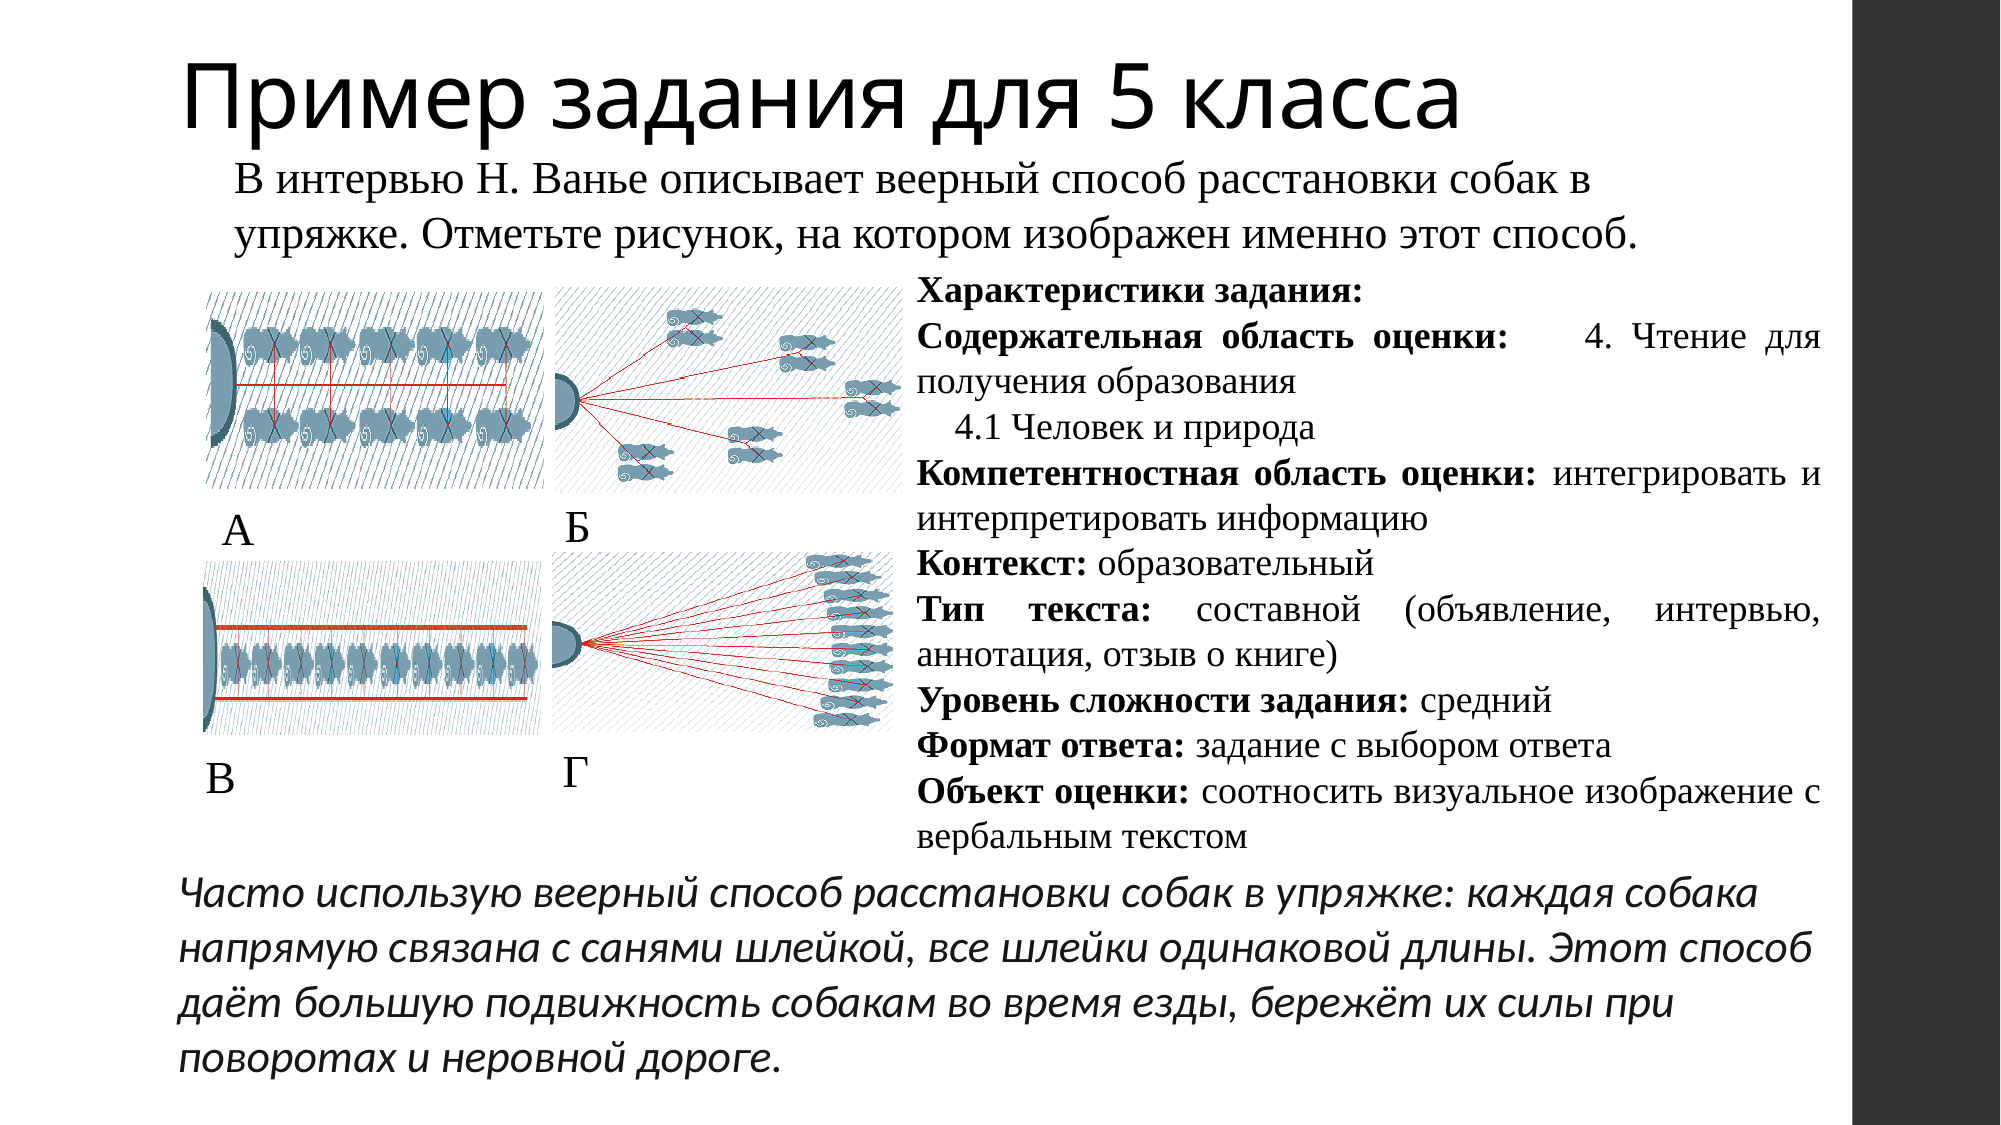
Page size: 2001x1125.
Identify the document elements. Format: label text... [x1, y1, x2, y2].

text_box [206, 292, 545, 489]
text_box В [191, 740, 251, 810]
picture [554, 287, 903, 494]
picture [203, 560, 541, 735]
text_box Характеристики задания: Содержательная область оценки: 4. Чтение для получения образования 4.1 Человек и природа Компетентностная область оценки: интегрировать и интерпретировать информацию Контекст: образовательный Тип текста: составной (объявление, интервью, аннотация, отзыв о книге) Уровень сложности задания: средний Формат ответа: задание с выбором ответа Объект оценки: соотносить визуальное изображение с вербальным текстом [902, 257, 1836, 854]
text_box Б [550, 498, 606, 549]
text_box В интервью Н. Ванье описывает веерный способ расстановки собак в упряжке. Отметьте рисунок, на котором изображен именно этот способ. [219, 140, 1781, 265]
text_box Часто использую веерный способ расстановки собак в упряжке: каждая собака напрямую связана с санями шлейкой, все шлейки одинаковой длины. Этот способ даёт большую подвижность собакам во время езды, бережёт их силы при поворотах и неровной дороге. [163, 854, 1836, 1089]
picture [552, 552, 894, 732]
title Пример задания для 5 класса [164, 41, 1731, 156]
text_box Г [548, 739, 604, 804]
text_box А [206, 497, 269, 556]
